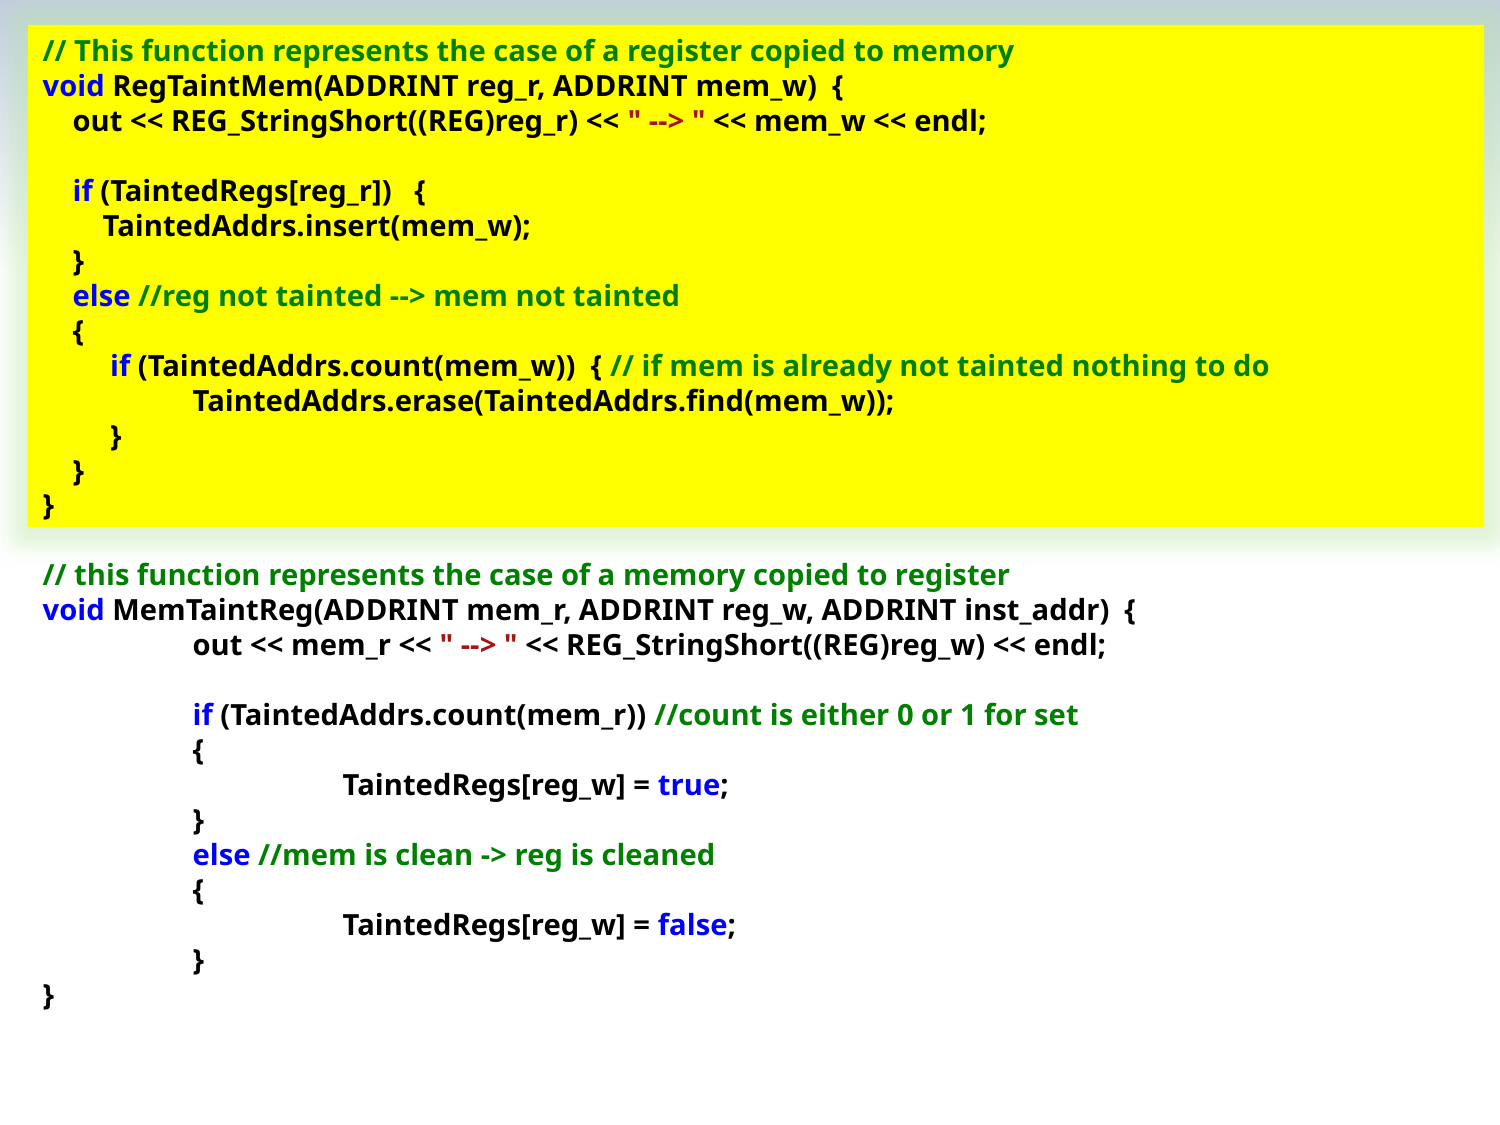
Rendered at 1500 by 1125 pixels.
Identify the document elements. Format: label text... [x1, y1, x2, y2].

text_box // This function represents the case of a register copied to memory void RegTaintMem(ADDRINT reg_r, ADDRINT mem_w) { out << REG_StringShort((REG)reg_r) << " --> " << mem_w << endl; if (TaintedRegs[reg_r]) { TaintedAddrs.insert(mem_w); } else //reg not tainted --> mem not tainted { if (TaintedAddrs.count(mem_w)) { // if mem is already not tainted nothing to do TaintedAddrs.erase(TaintedAddrs.find(mem_w)); } } } // this function represents the case of a memory copied to register void MemTaintReg(ADDRINT mem_r, ADDRINT reg_w, ADDRINT inst_addr) { out << mem_r << " --> " << REG_StringShort((REG)reg_w) << endl; if (TaintedAddrs.count(mem_r)) //count is either 0 or 1 for set { TaintedRegs[reg_w] = true; } else //mem is clean -> reg is cleaned { TaintedRegs[reg_w] = false; } } [27, 24, 1500, 1019]
